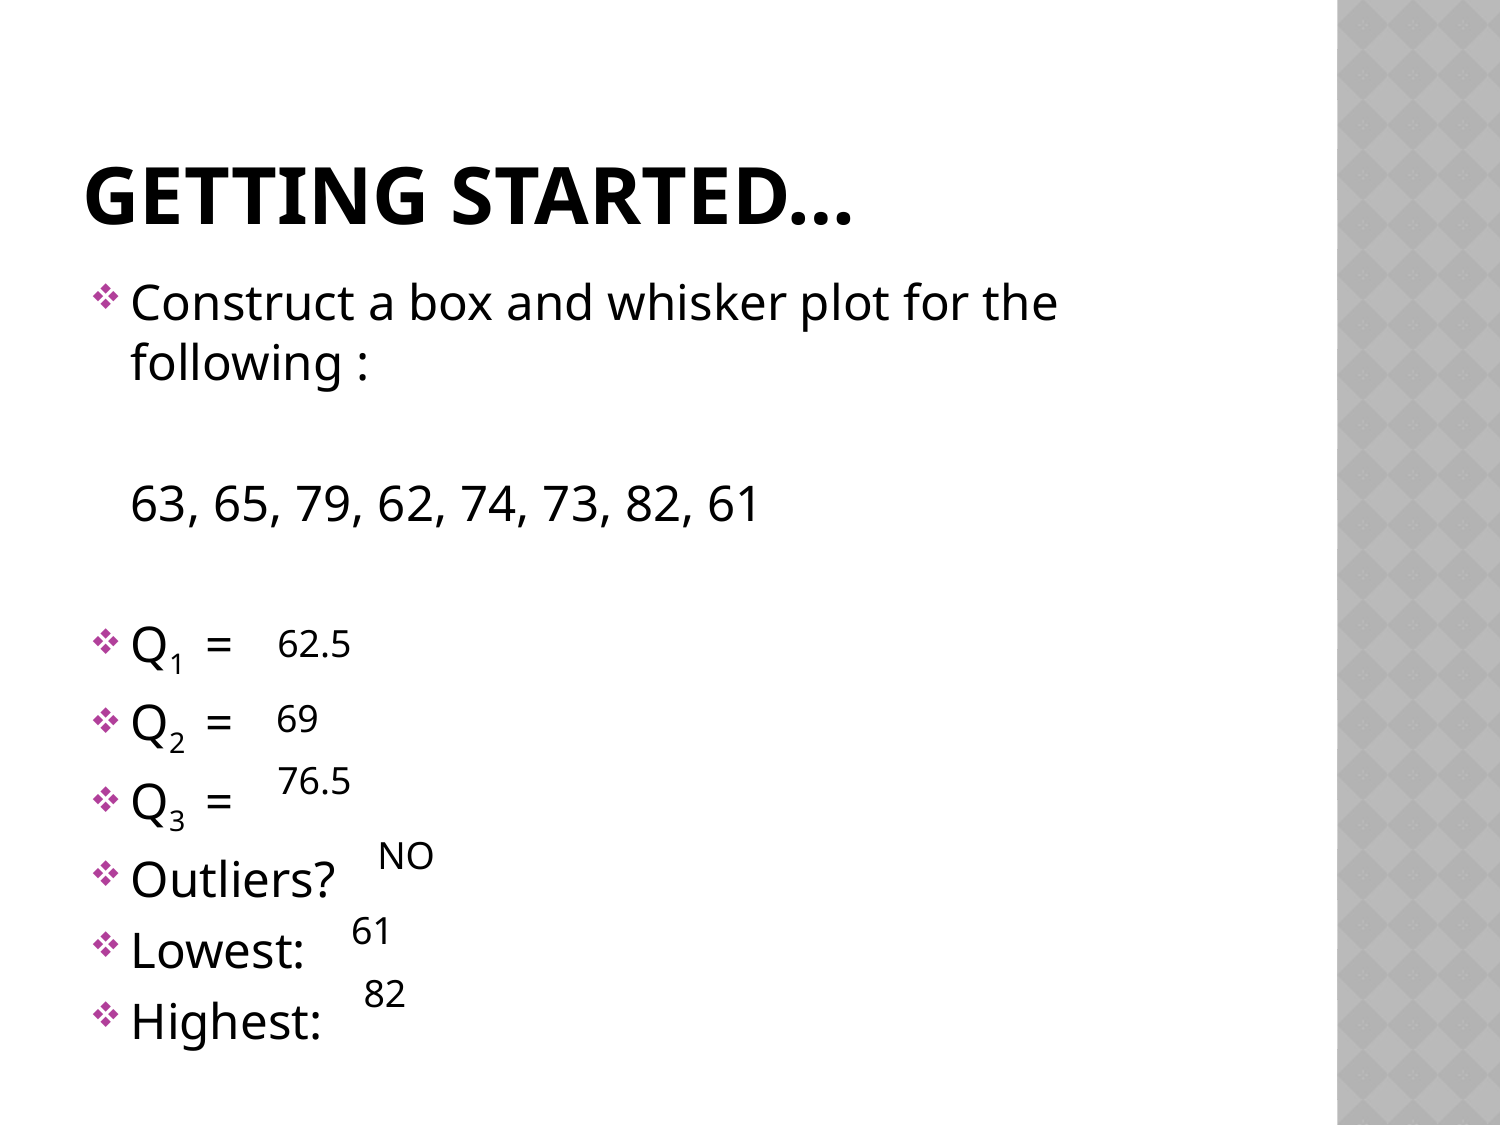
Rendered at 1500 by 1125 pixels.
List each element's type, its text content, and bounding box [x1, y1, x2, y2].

title Getting Started… [75, 52, 1263, 240]
text_box 82 [348, 962, 422, 1023]
text_box 69 [261, 687, 334, 748]
text_box 62.5 [262, 612, 367, 673]
text_box 61 [336, 899, 409, 960]
text_box NO [362, 824, 475, 885]
text_box 76.5 [262, 749, 367, 810]
list Construct a box and whisker plot for the following : 63, 65, 79, 62, 74, 73, 82, 61 Q1 = Q2 = Q3 = Outliers? Lowest: Highest: [75, 264, 1263, 1059]
